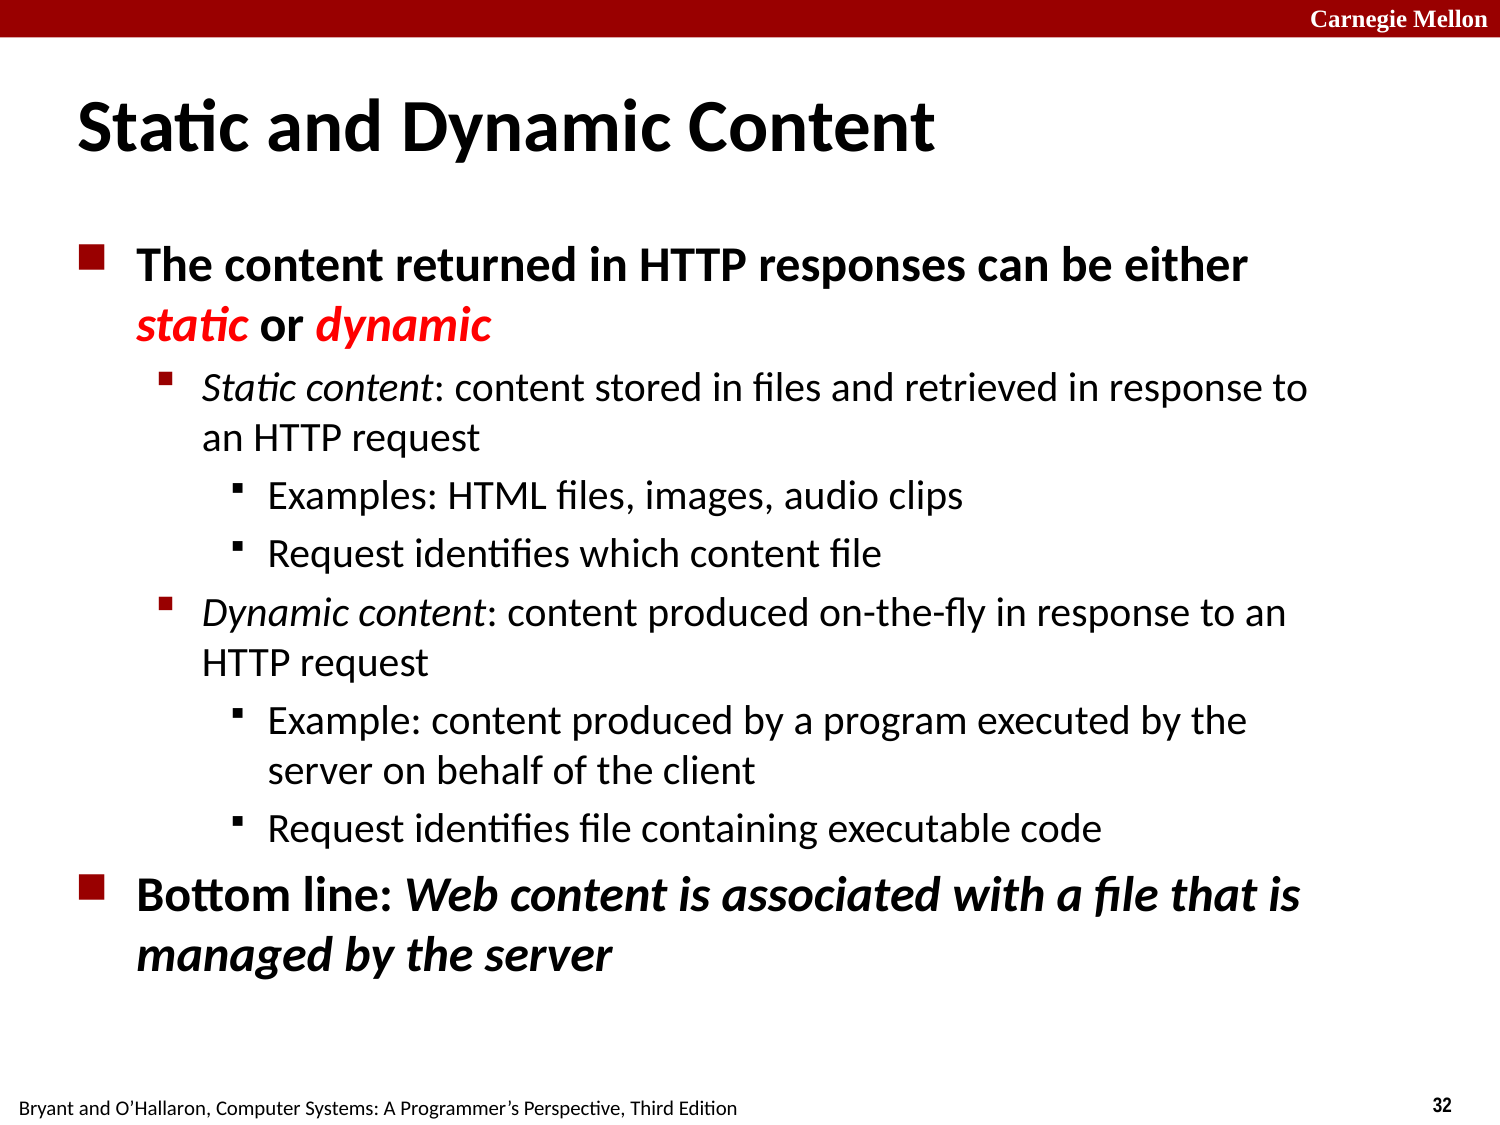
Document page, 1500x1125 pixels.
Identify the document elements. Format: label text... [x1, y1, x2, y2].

list The content returned in HTTP responses can be either static or dynamic Static content: content stored in files and retrieved in response to an HTTP request Examples: HTML files, images, audio clips Request identifies which content file Dynamic content: content produced on-the-fly in response to an HTTP request Example: content produced by a program executed by the server on behalf of the client Request identifies file containing executable code Bottom line: Web content is associated with a file that is managed by the server [64, 223, 1361, 1040]
title Static and Dynamic Content [62, 68, 1388, 163]
